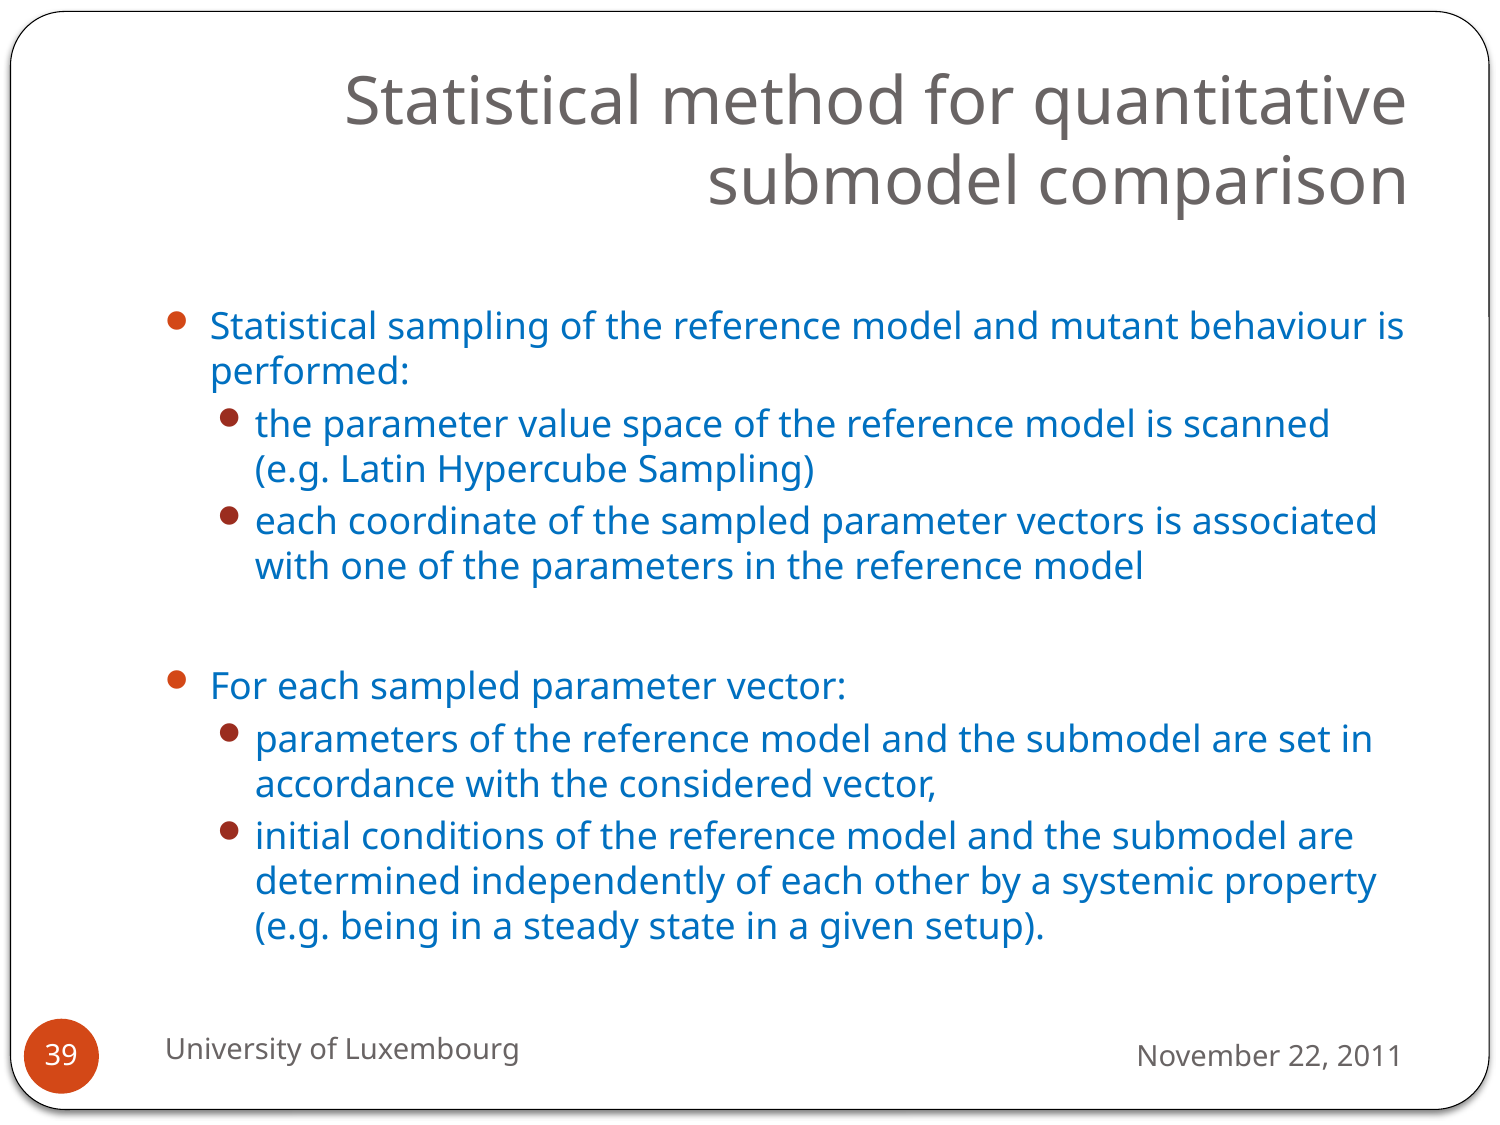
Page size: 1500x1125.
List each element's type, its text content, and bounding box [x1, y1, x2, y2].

title Statistical method for quantitative submodel comparison [150, 45, 1425, 233]
list Statistical sampling of the reference model and mutant behaviour is performed: the parameter value space of the reference model is scanned (e.g. Latin Hypercube Sampling) each coordinate of the sampled parameter vectors is associated with one of the parameters in the reference model For each sampled parameter vector: parameters of the reference model and the submodel are set in accordance with the considered vector, initial conditions of the reference model and the submodel are determined independently of each other by a systemic property (e.g. being in a steady state in a given setup). [150, 237, 1425, 988]
footer University of Luxembourg [150, 1012, 800, 1088]
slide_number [1012, 1015, 1419, 1094]
slide_number 39 [23, 1018, 99, 1094]
